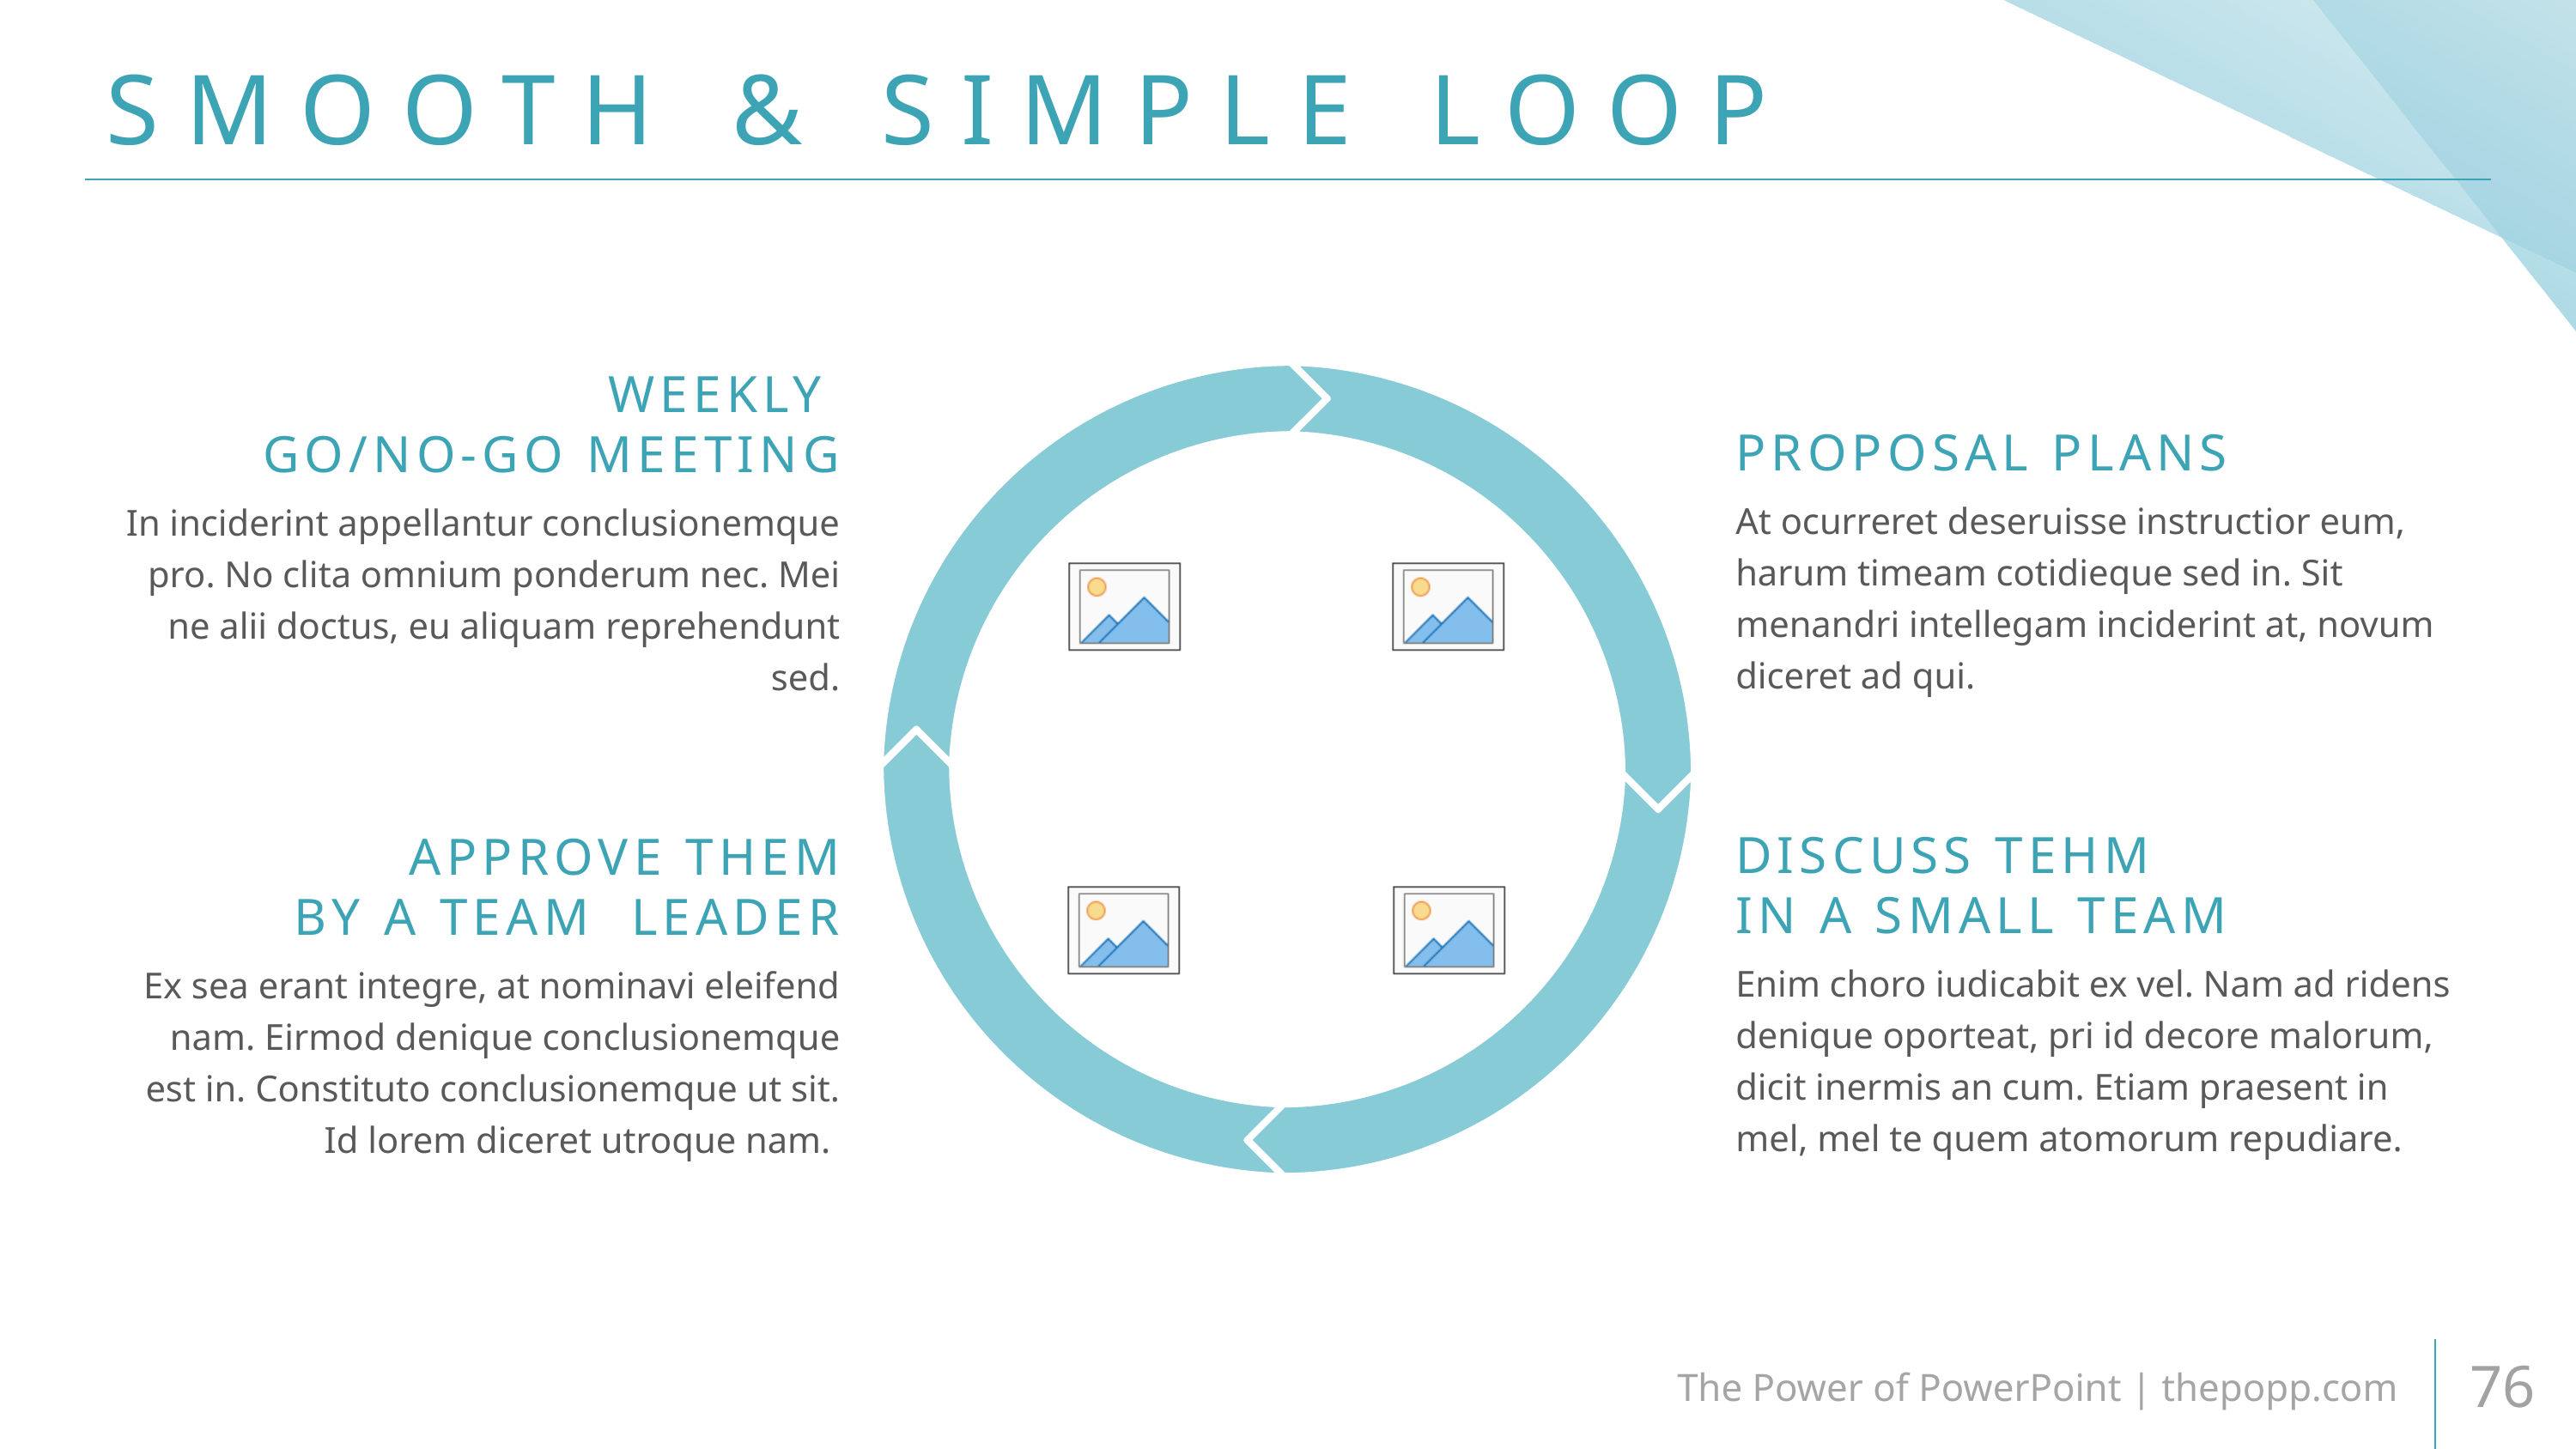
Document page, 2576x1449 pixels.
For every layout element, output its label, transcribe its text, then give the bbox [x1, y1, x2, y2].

list APPROVE THEM BY A TEAM LEADER [89, 800, 864, 957]
list WEEKLY GO/NO-GO MEETING [89, 337, 864, 494]
title SMOOTH & SIMPLE LOOP [83, 27, 2442, 186]
list In inciderint appellantur conclusionemque pro. No clita omnium ponderum nec. Mei ne alii doctus, eu aliquam reprehendunt sed. [89, 494, 864, 752]
list At ocurreret deseruisse instructior eum, harum timeam cotidieque sed in. Sit menandri intellegam inciderint at, novum diceret ad qui. [1712, 493, 2487, 750]
list PROPOSAL PLANS [1712, 336, 2487, 493]
picture [965, 448, 1284, 766]
slide_number 76 [2446, 1350, 2575, 1428]
list Enim choro iudicabit ex vel. Nam ad ridens denique oporteat, pri id decore malorum, dicit inermis an cum. Etiam praesent in mel, mel te quem atomorum repudiare. [1712, 955, 2487, 1213]
list DISCUSS TEHM IN A SMALL TEAM [1712, 798, 2487, 955]
picture [965, 772, 1283, 1090]
footer The Power of PowerPoint | thepopp.com [1326, 1350, 2421, 1428]
list Ex sea erant integre, at nominavi eleifend nam. Eirmod denique conclusionemque est in. Constituto conclusionemque ut sit. Id lorem diceret utroque nam. [89, 957, 864, 1215]
picture [1290, 447, 1607, 766]
picture [1290, 772, 1608, 1089]
